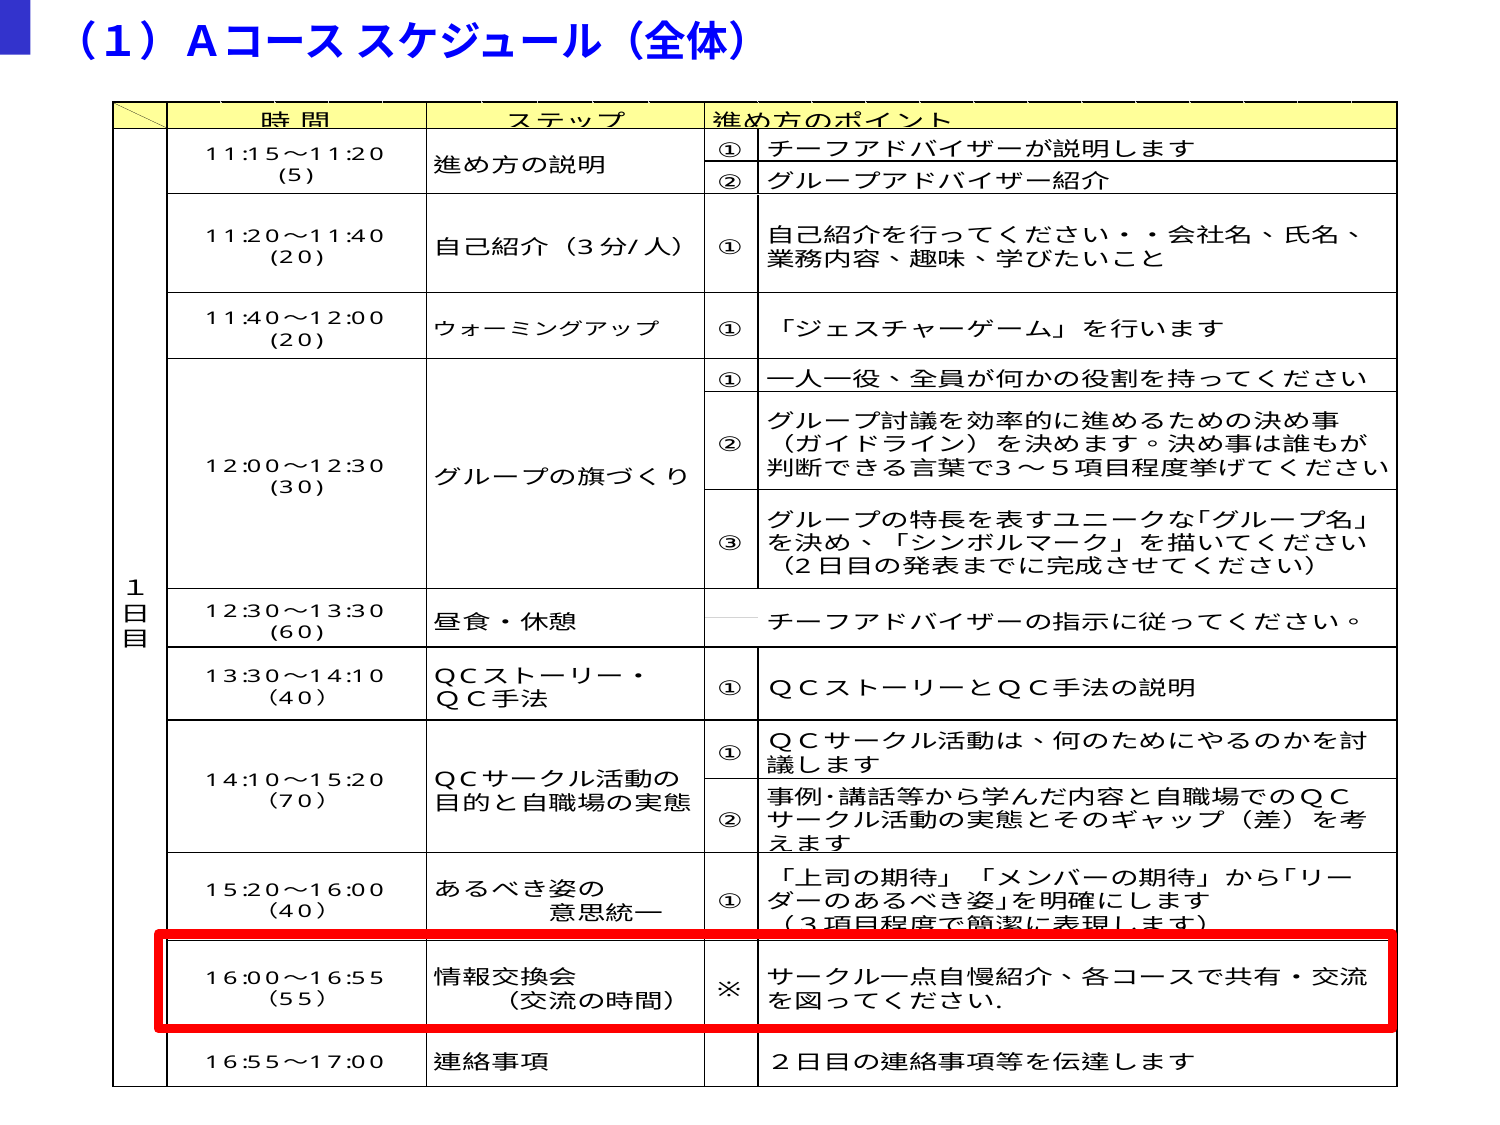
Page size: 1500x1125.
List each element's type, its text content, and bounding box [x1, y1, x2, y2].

text_box [0, 0, 31, 55]
picture [111, 101, 1400, 1089]
text_box （１）Ａコース スケジュール（全体） [41, 7, 1022, 73]
